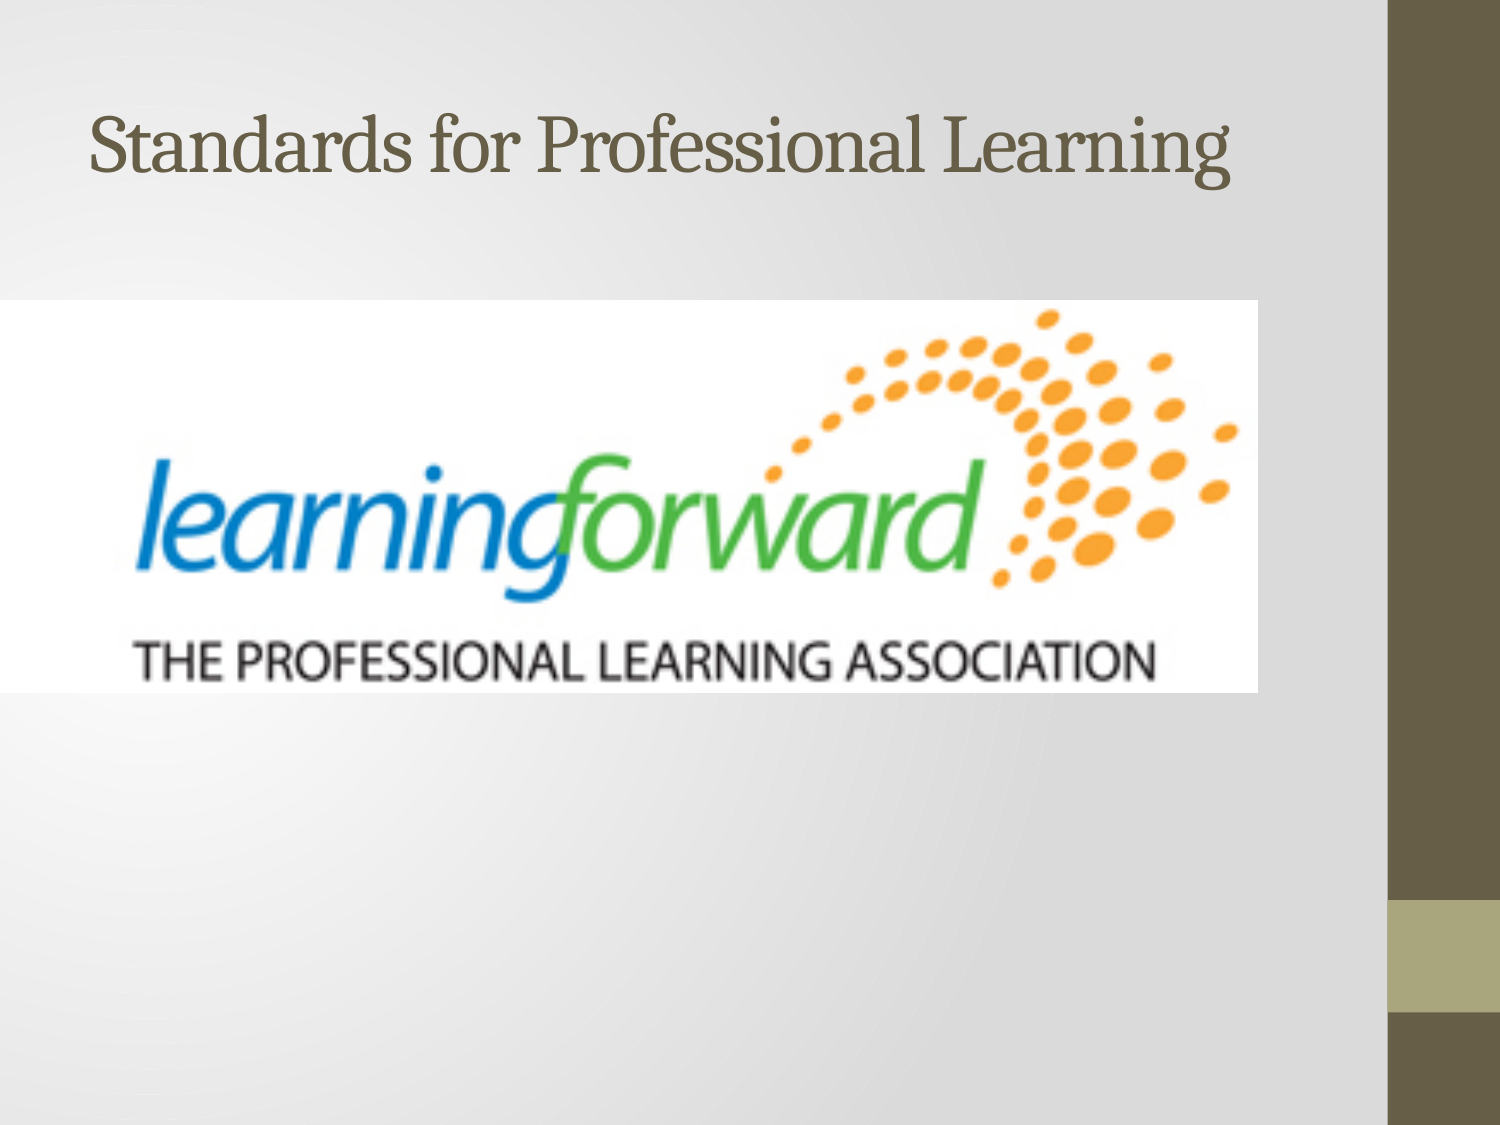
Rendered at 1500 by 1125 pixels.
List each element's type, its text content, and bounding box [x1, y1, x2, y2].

title Standards for Professional Learning [75, 45, 1325, 233]
picture [0, 299, 1259, 694]
